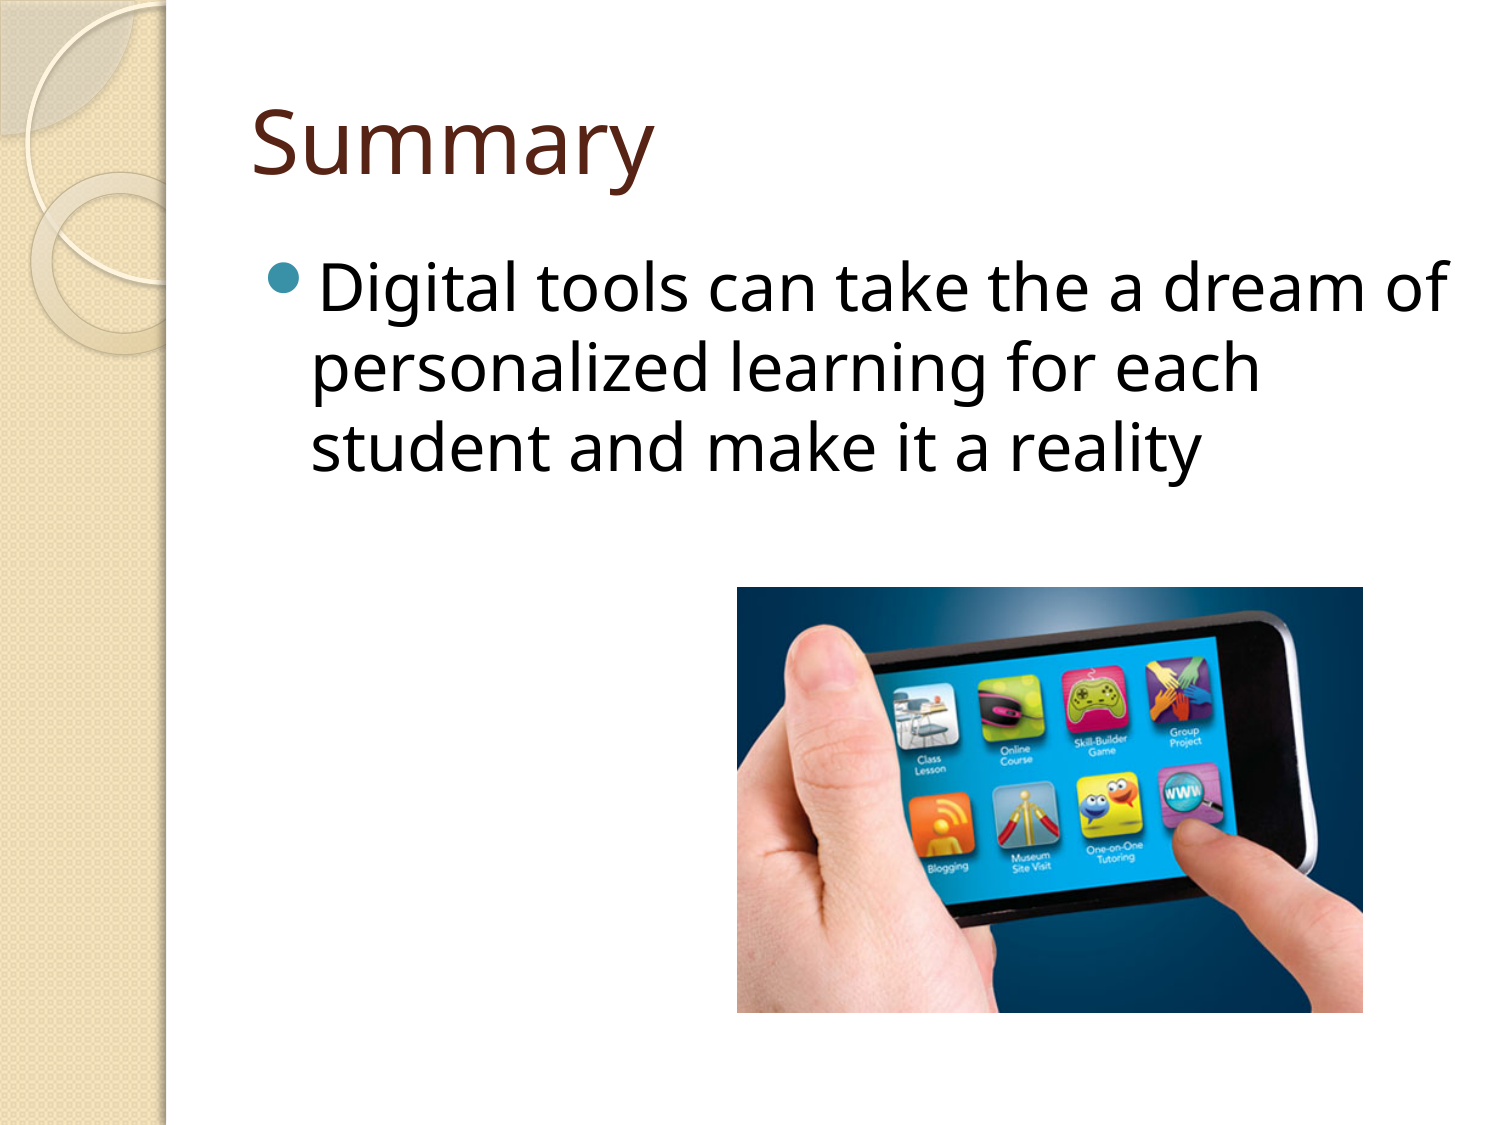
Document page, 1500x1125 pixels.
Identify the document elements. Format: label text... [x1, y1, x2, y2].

title Summary [235, 45, 1466, 233]
picture [1253, 587, 1261, 607]
picture [737, 587, 1363, 1013]
list Digital tools can take the a dream of personalized learning for each student and make it a reality [235, 237, 1466, 1025]
